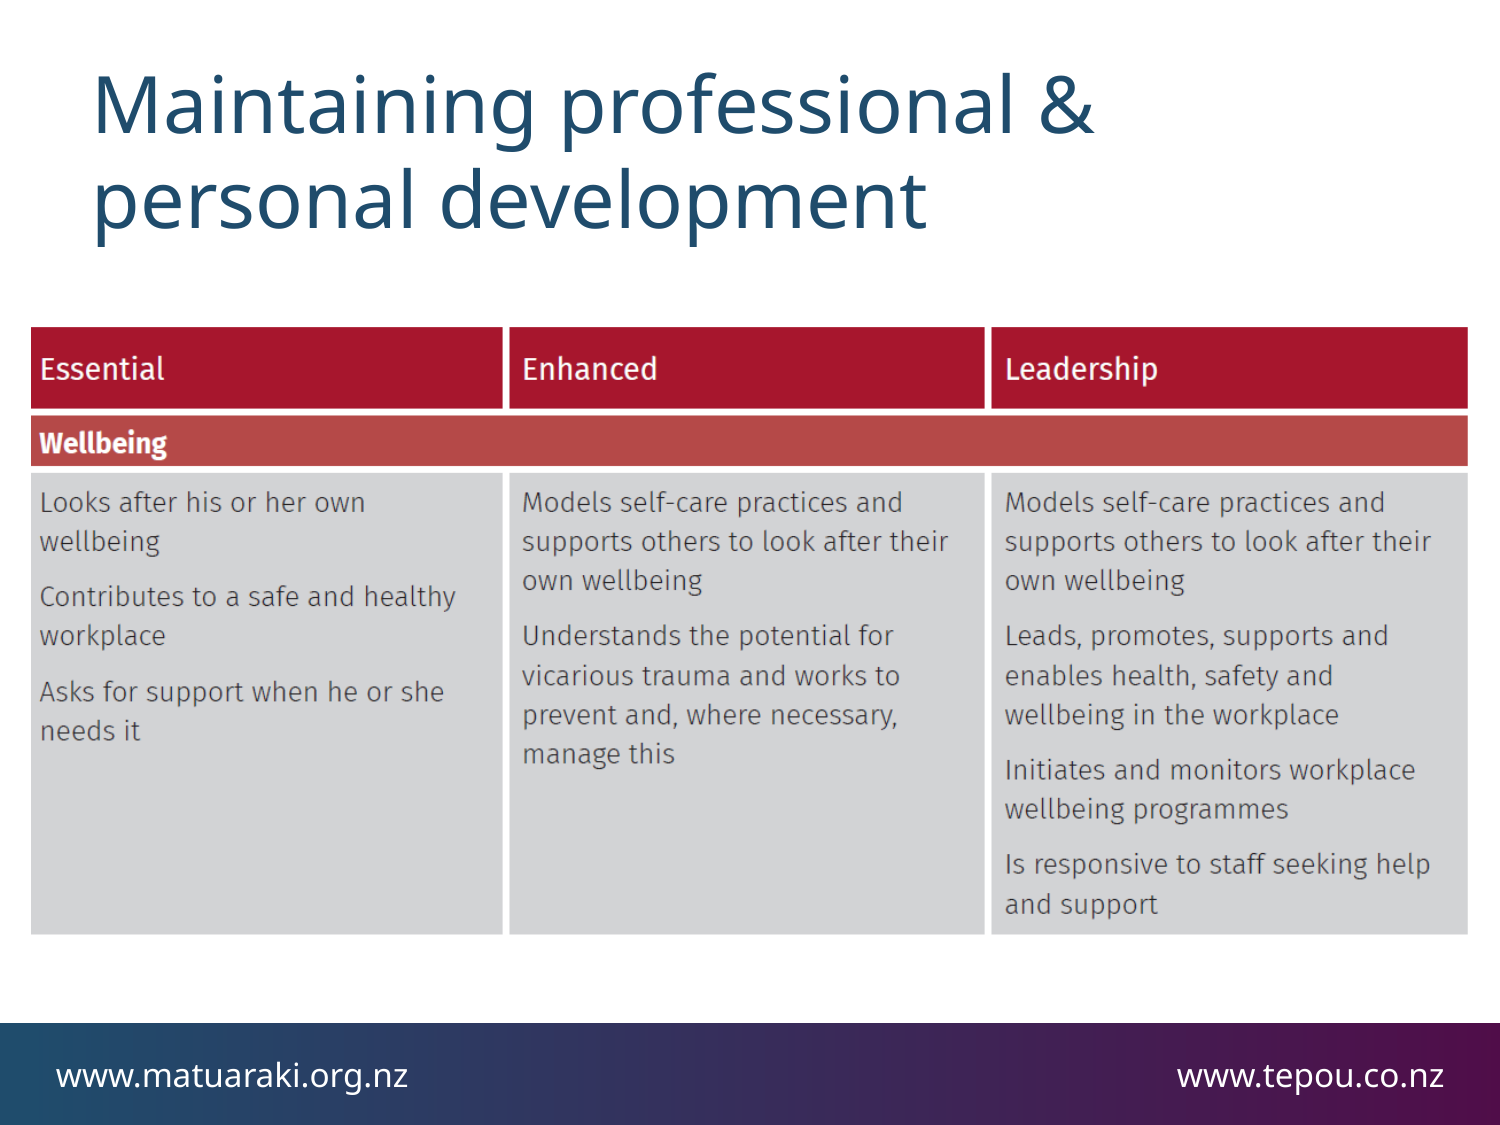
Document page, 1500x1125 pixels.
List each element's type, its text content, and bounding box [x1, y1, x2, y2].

title Maintaining professional & personal development [76, 66, 1427, 232]
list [31, 325, 1469, 938]
